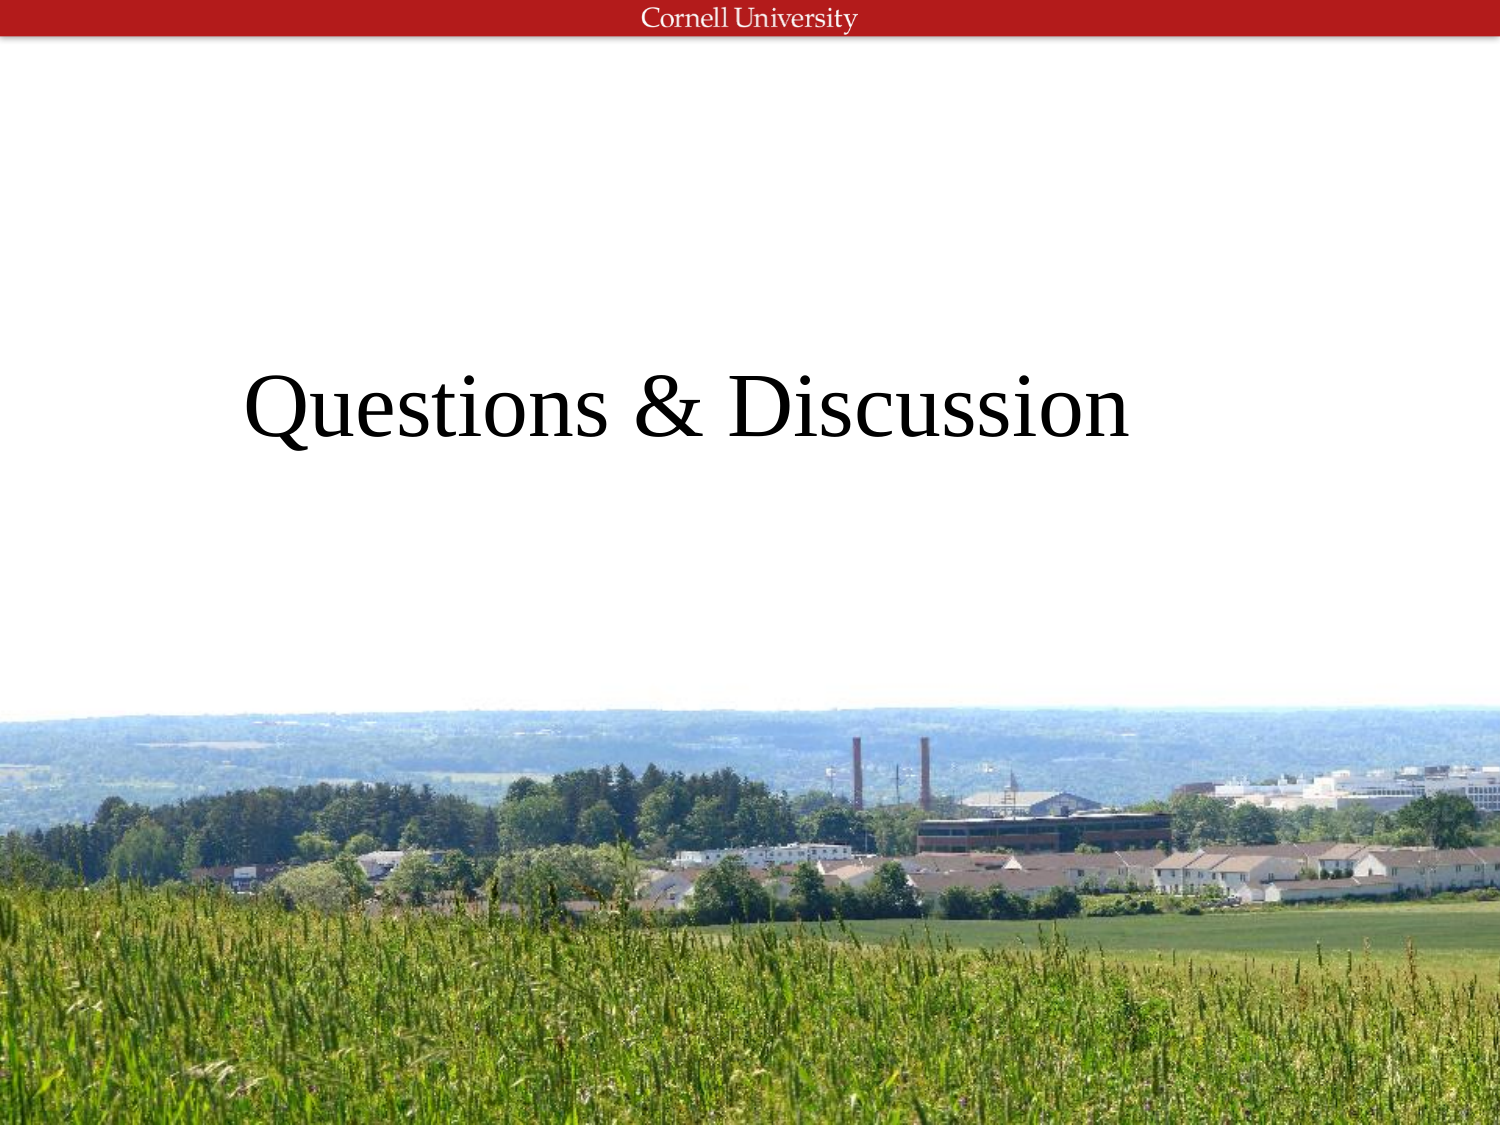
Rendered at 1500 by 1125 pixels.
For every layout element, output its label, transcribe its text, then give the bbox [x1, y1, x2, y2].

picture [635, 0, 858, 60]
picture [0, 635, 1500, 1125]
text_box Questions & Discussion [228, 337, 1147, 463]
